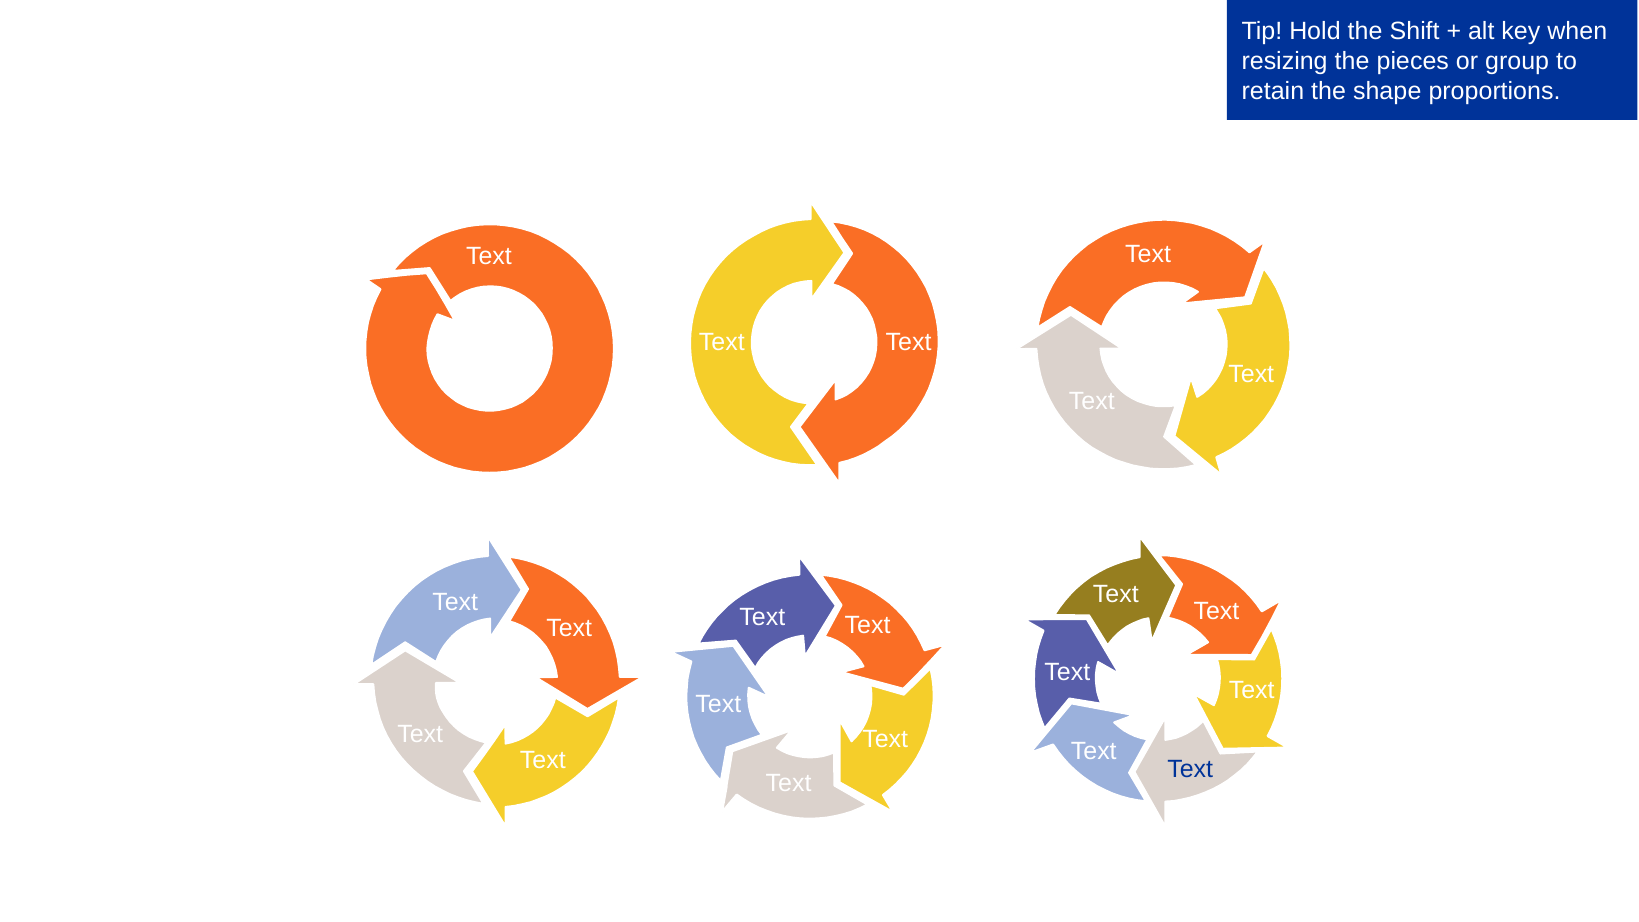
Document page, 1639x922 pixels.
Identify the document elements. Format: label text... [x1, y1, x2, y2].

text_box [1016, 219, 1291, 476]
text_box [365, 224, 615, 473]
text_box Tip! Hold the Shift + alt key when resizing the pieces or group to retain the shape proportions. [1226, 0, 1638, 120]
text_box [670, 555, 946, 819]
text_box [1023, 536, 1289, 828]
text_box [689, 201, 939, 484]
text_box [353, 536, 643, 827]
